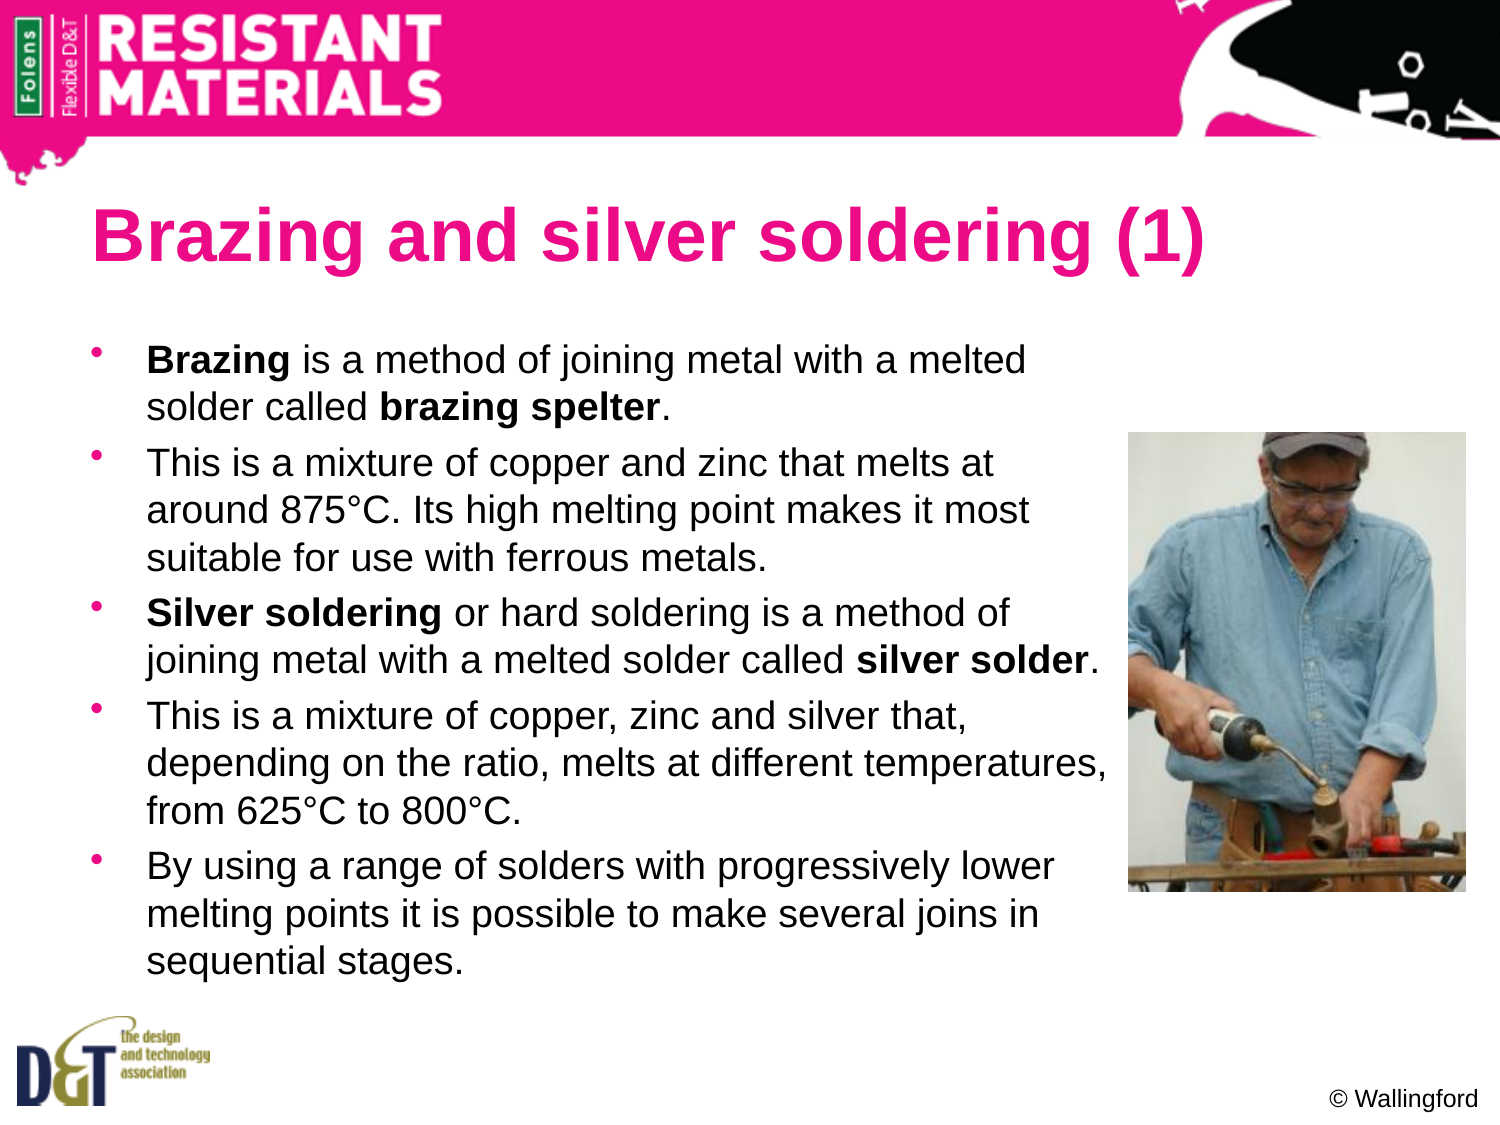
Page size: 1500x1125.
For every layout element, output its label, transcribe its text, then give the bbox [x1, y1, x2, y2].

title Brazing and silver soldering (1) [76, 160, 1427, 301]
picture [0, 0, 1500, 1125]
text_box © Wallingford [1257, 1074, 1495, 1125]
list Brazing is a method of joining metal with a melted solder called brazing spelter. This is a mixture of copper and zinc that melts at around 875°C. Its high melting point makes it most suitable for use with ferrous metals. Silver soldering or hard soldering is a method of joining metal with a melted solder called silver solder. This is a mixture of copper, zinc and silver that, depending on the ratio, melts at different temperatures, from 625°C to 800°C. By using a range of solders with progressively lower melting points it is possible to make several joins in sequential stages. [75, 326, 1129, 1005]
